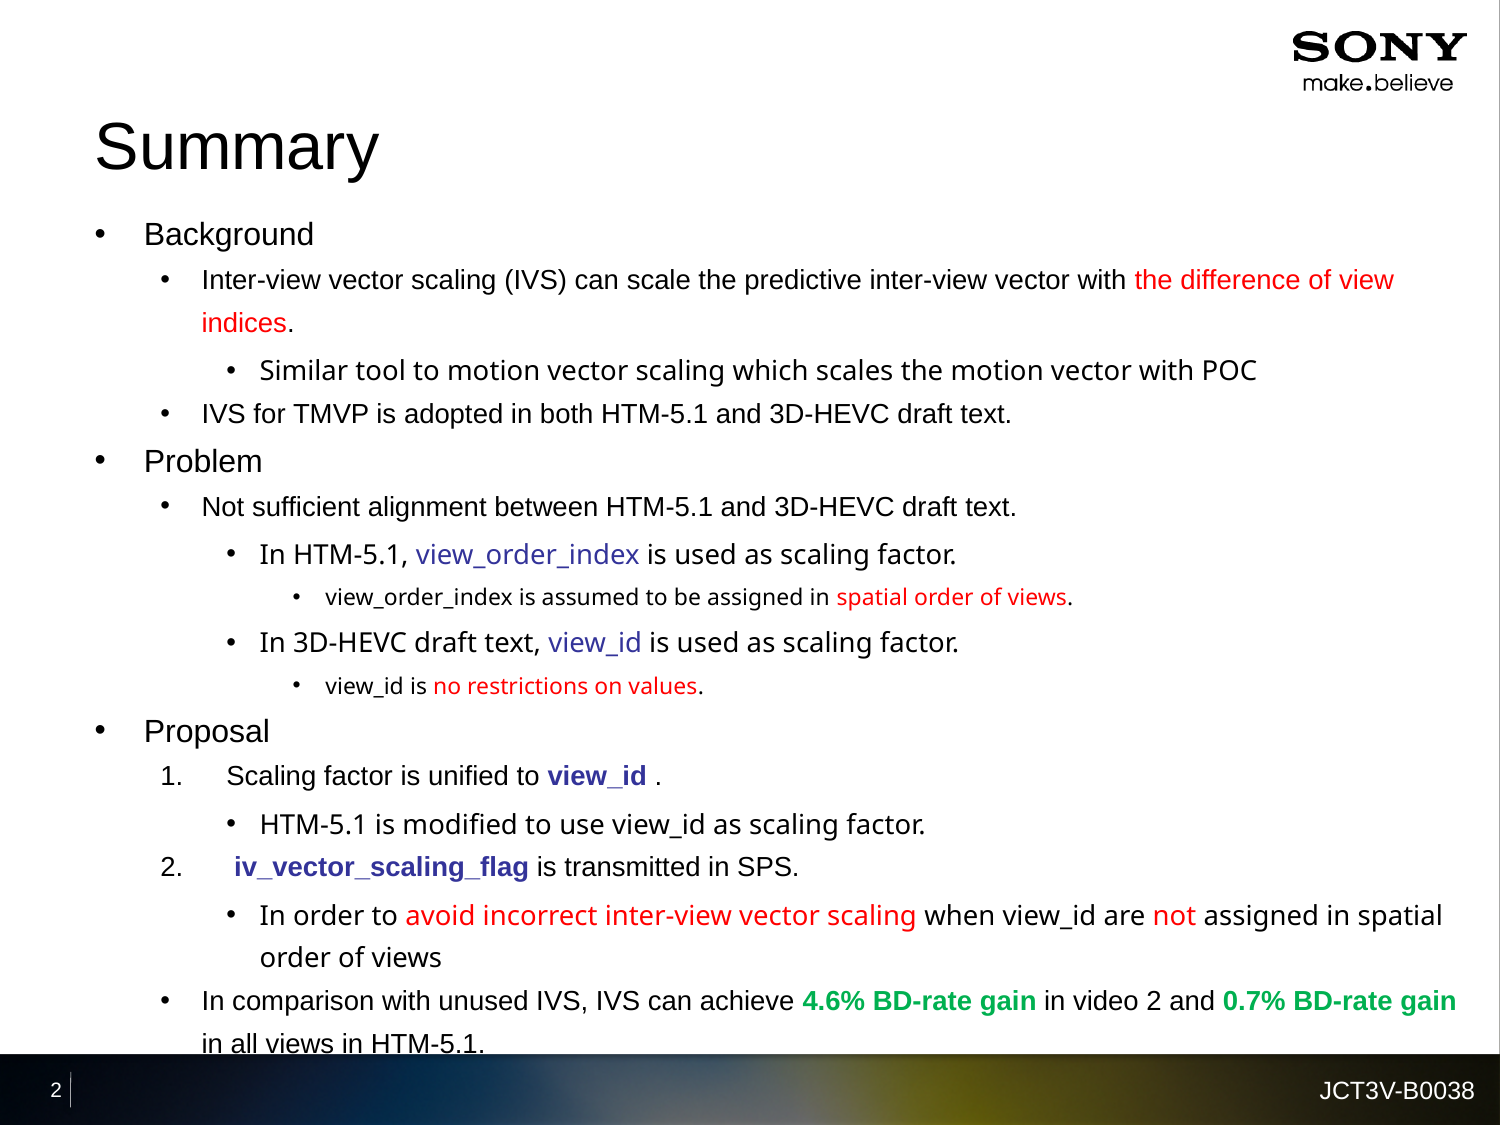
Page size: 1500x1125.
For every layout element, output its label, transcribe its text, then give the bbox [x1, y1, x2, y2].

slide_number 2 [20, 1071, 62, 1108]
title Summary [94, 64, 1270, 184]
list Background Inter-view vector scaling (IVS) can scale the predictive inter-view vector with the difference of view indices. Similar tool to motion vector scaling which scales the motion vector with POC IVS for TMVP is adopted in both HTM-5.1 and 3D-HEVC draft text. Problem Not sufficient alignment between HTM-5.1 and 3D-HEVC draft text. In HTM-5.1, view_order_index is used as scaling factor. view_order_index is assumed to be assigned in spatial order of views. In 3D-HEVC draft text, view_id is used as scaling factor. view_id is no restrictions on values. Proposal Scaling factor is unified to view_id . HTM-5.1 is modified to use view_id as scaling factor. iv_vector_scaling_flag is transmitted in SPS. In order to avoid incorrect inter-view vector scaling when view_id are not assigned in spatial order of views In comparison with unused IVS, IVS can achieve 4.6% BD-rate gain in video 2 and 0.7% BD-rate gain in all views in HTM-5.1. [94, 202, 1465, 1072]
picture [0, 1055, 1500, 1125]
footer JCT3V-B0038 [1015, 1059, 1491, 1120]
